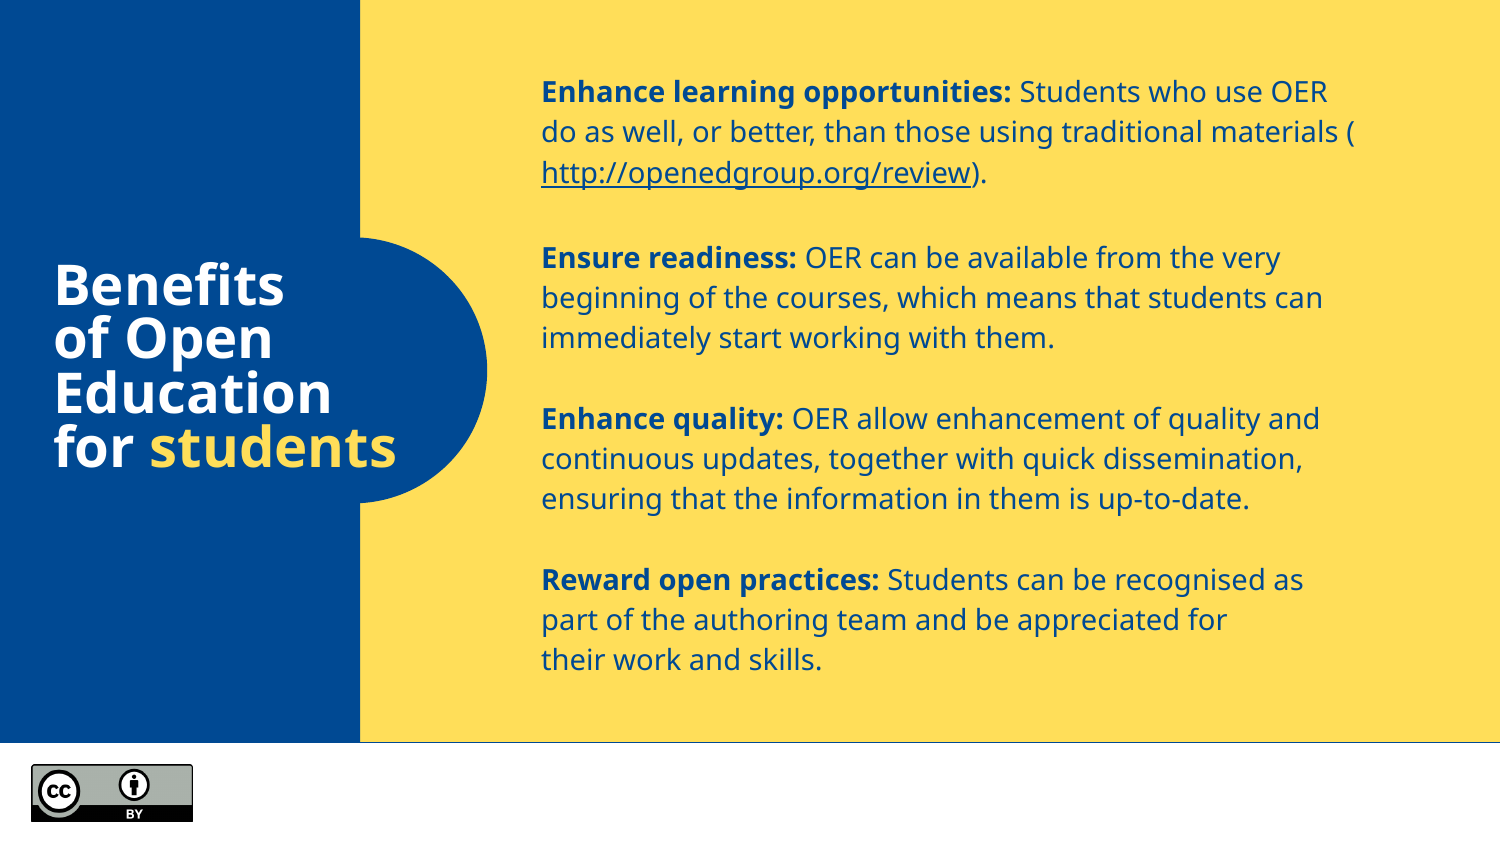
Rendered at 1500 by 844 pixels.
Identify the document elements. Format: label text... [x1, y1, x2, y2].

text_box [304, 237, 401, 246]
text_box [0, 0, 361, 742]
text_box Benefits of Open Education for students [38, 246, 421, 493]
text_box Enhance learning opportunities: Students who use OER do as well, or better, than those using traditional materials (http://openedgroup.org/review). Ensure readiness: OER can be available from the very beginning of the courses, which means that students can immediately start working with them. Enhance quality: OER allow enhancement of quality and continuous updates, together with quick dissemination, ensuring that the information in them is up-to-date. Reward open practices: Students can be recognised as part of the authoring team and be appreciated for their work and skills. [526, 53, 1375, 691]
text_box [421, 255, 488, 485]
text_box [0, 750, 1500, 844]
text_box [300, 493, 405, 504]
picture [31, 764, 193, 822]
